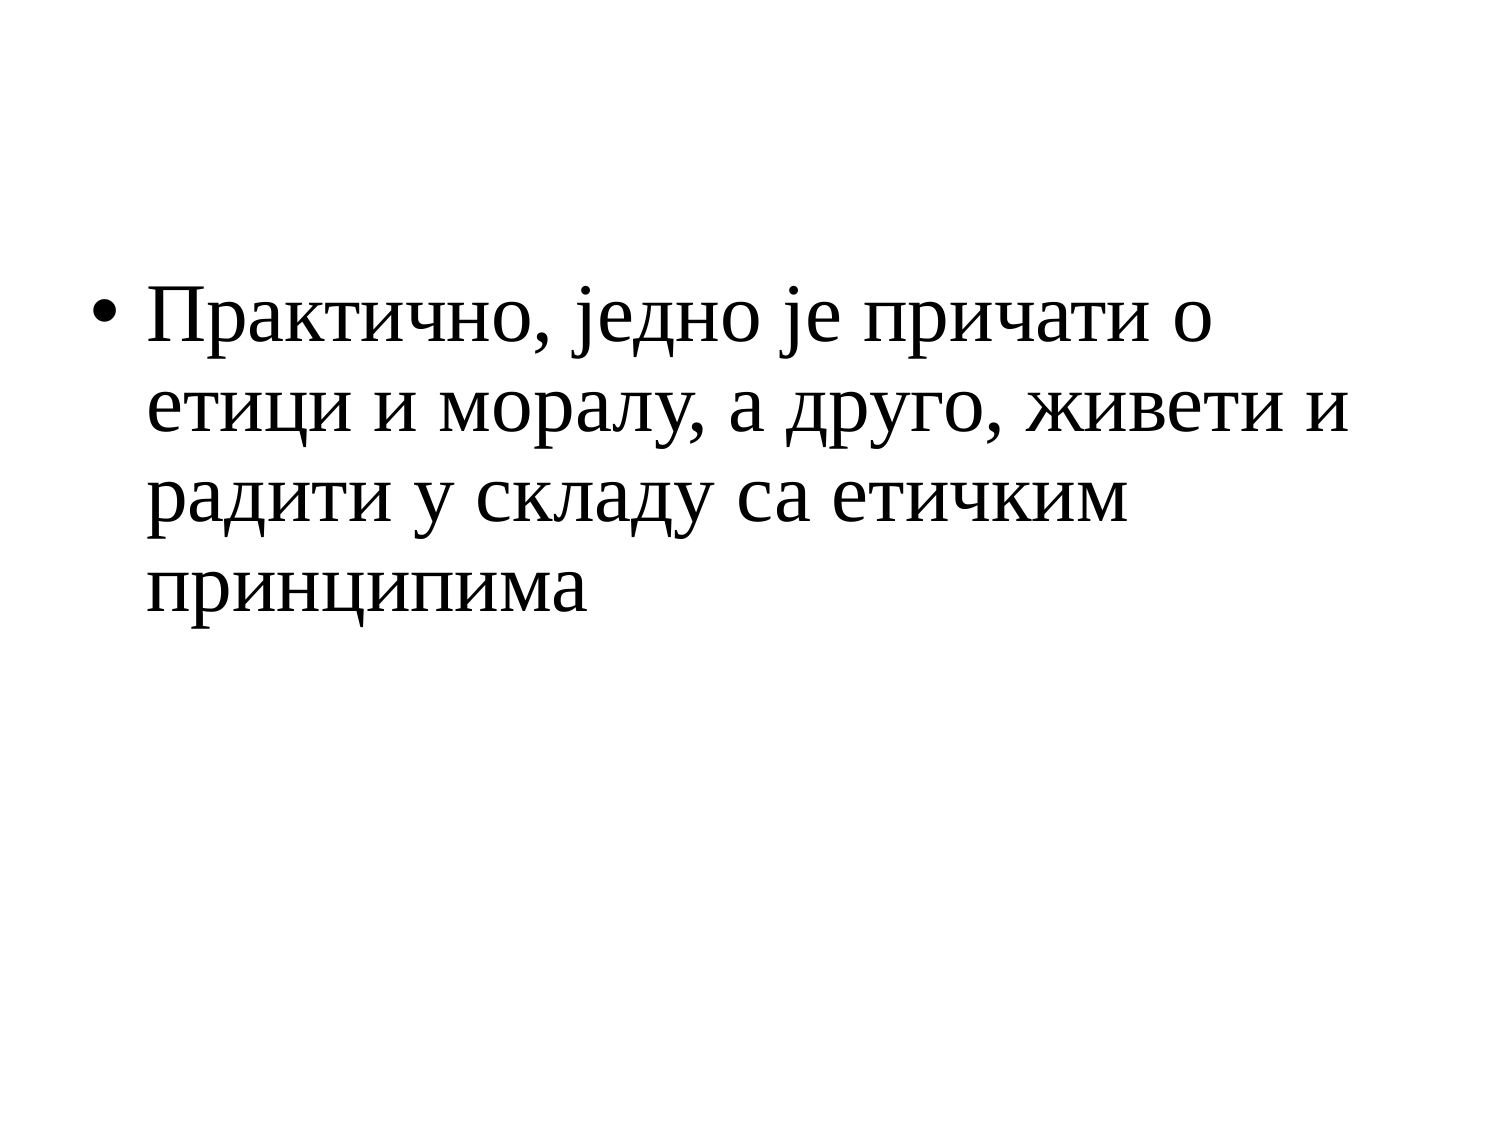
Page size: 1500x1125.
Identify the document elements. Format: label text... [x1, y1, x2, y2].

list Практично, једно је причати о етици и моралу, а друго, живети и радити у складу са етичким принципима [75, 262, 1425, 1005]
